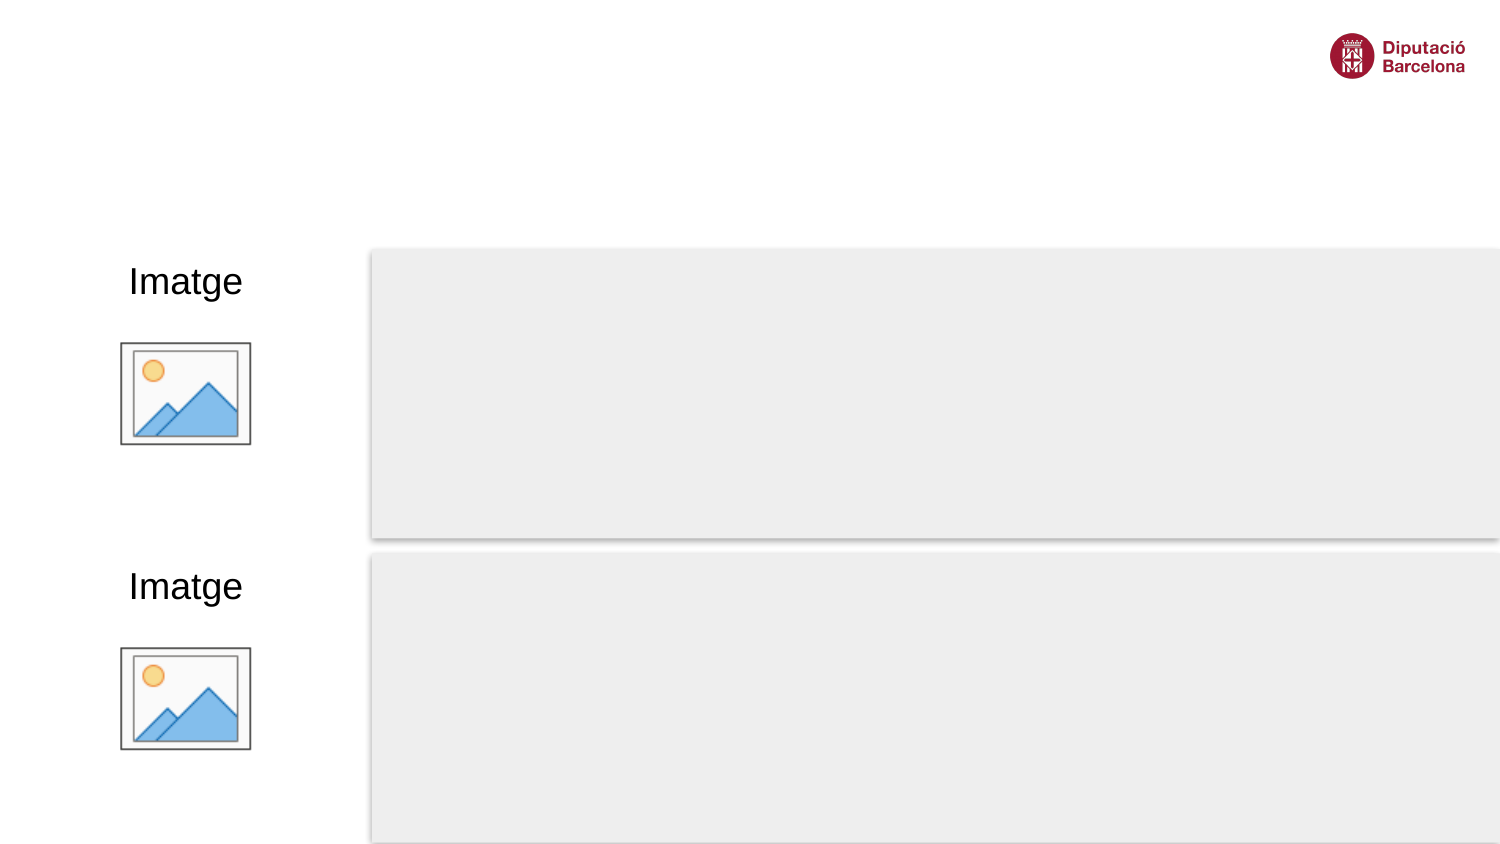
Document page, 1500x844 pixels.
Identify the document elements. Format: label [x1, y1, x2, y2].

picture [0, 554, 373, 844]
picture [1330, 33, 1465, 79]
picture [0, 248, 373, 539]
